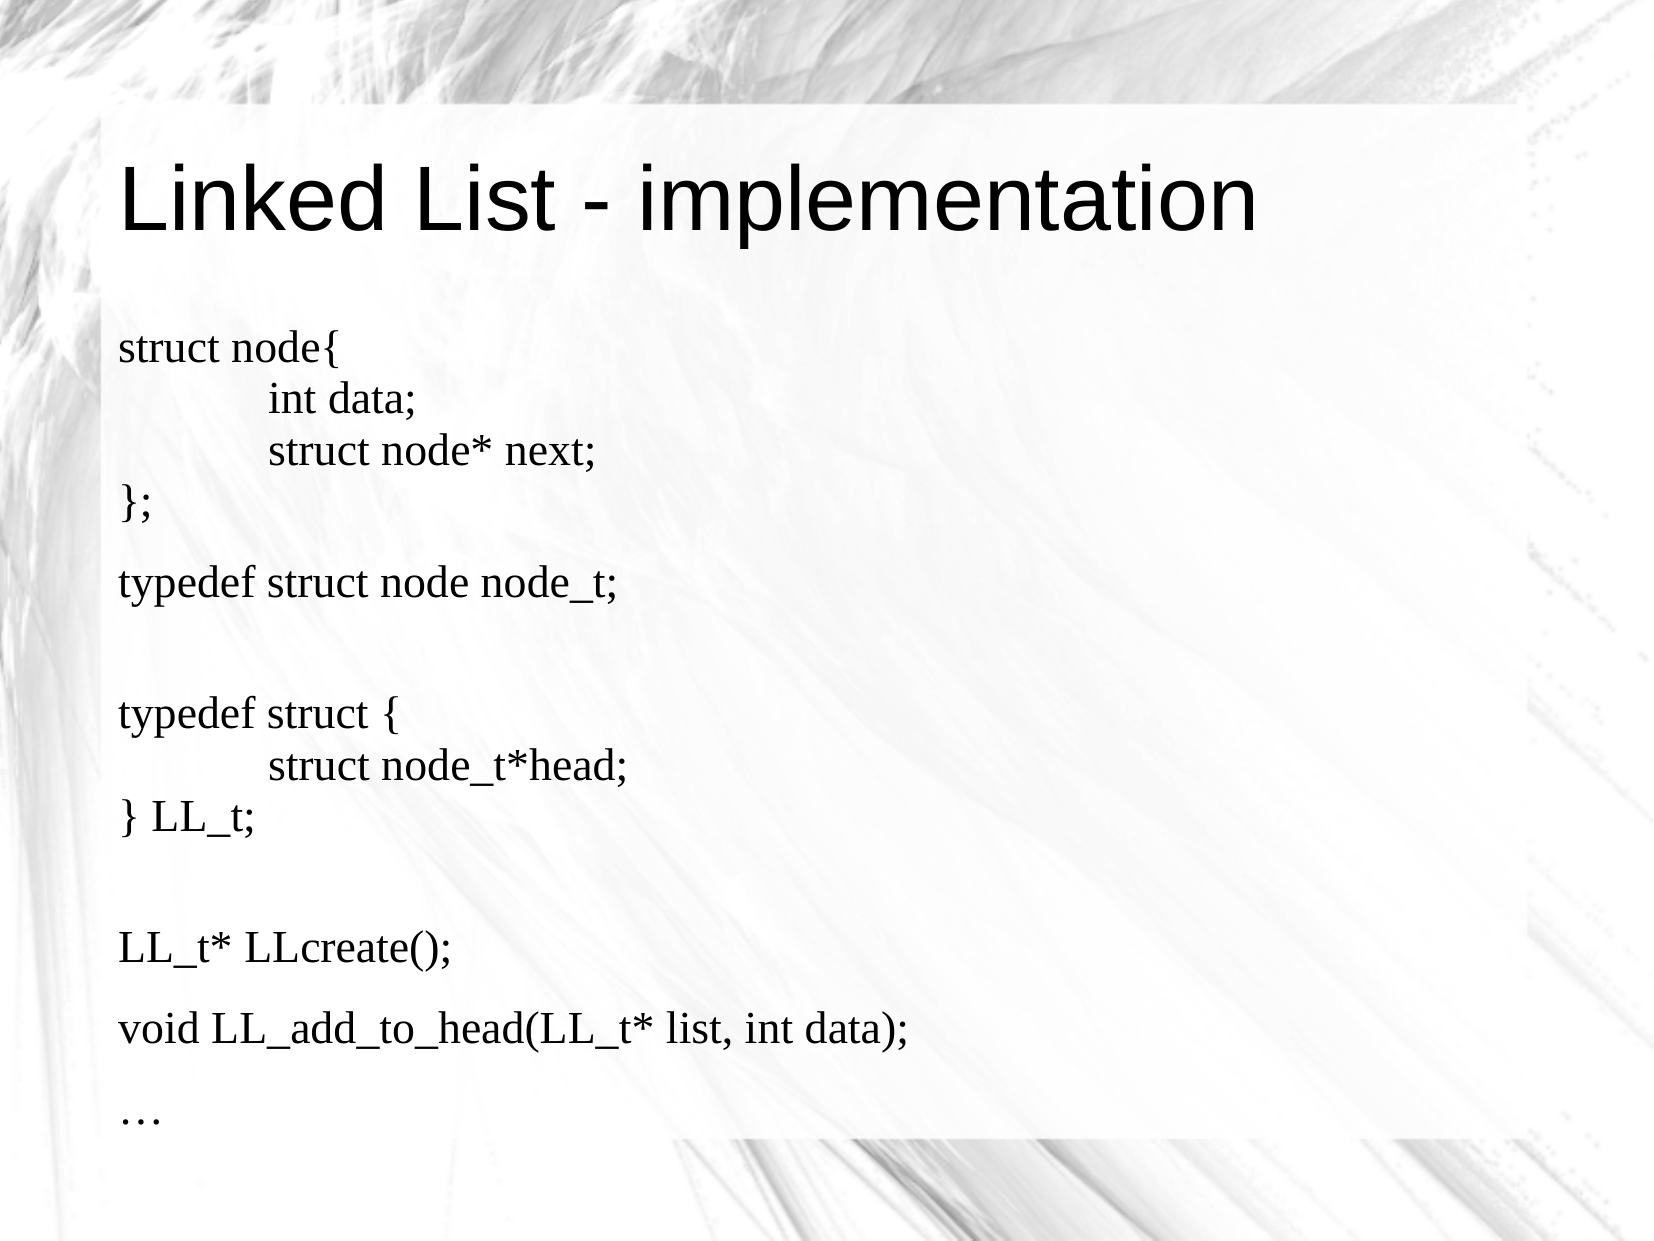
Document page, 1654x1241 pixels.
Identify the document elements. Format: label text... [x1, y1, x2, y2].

picture [0, 0, 1654, 1241]
list struct node{ int data; struct node* next; }; typedef struct node node_t; typedef struct { struct node_t*head; } LL_t; LL_t* LLcreate(); void LL_add_to_head(LL_t* list, int data); … [118, 319, 1571, 1109]
title Linked List - implementation [118, 112, 1506, 281]
